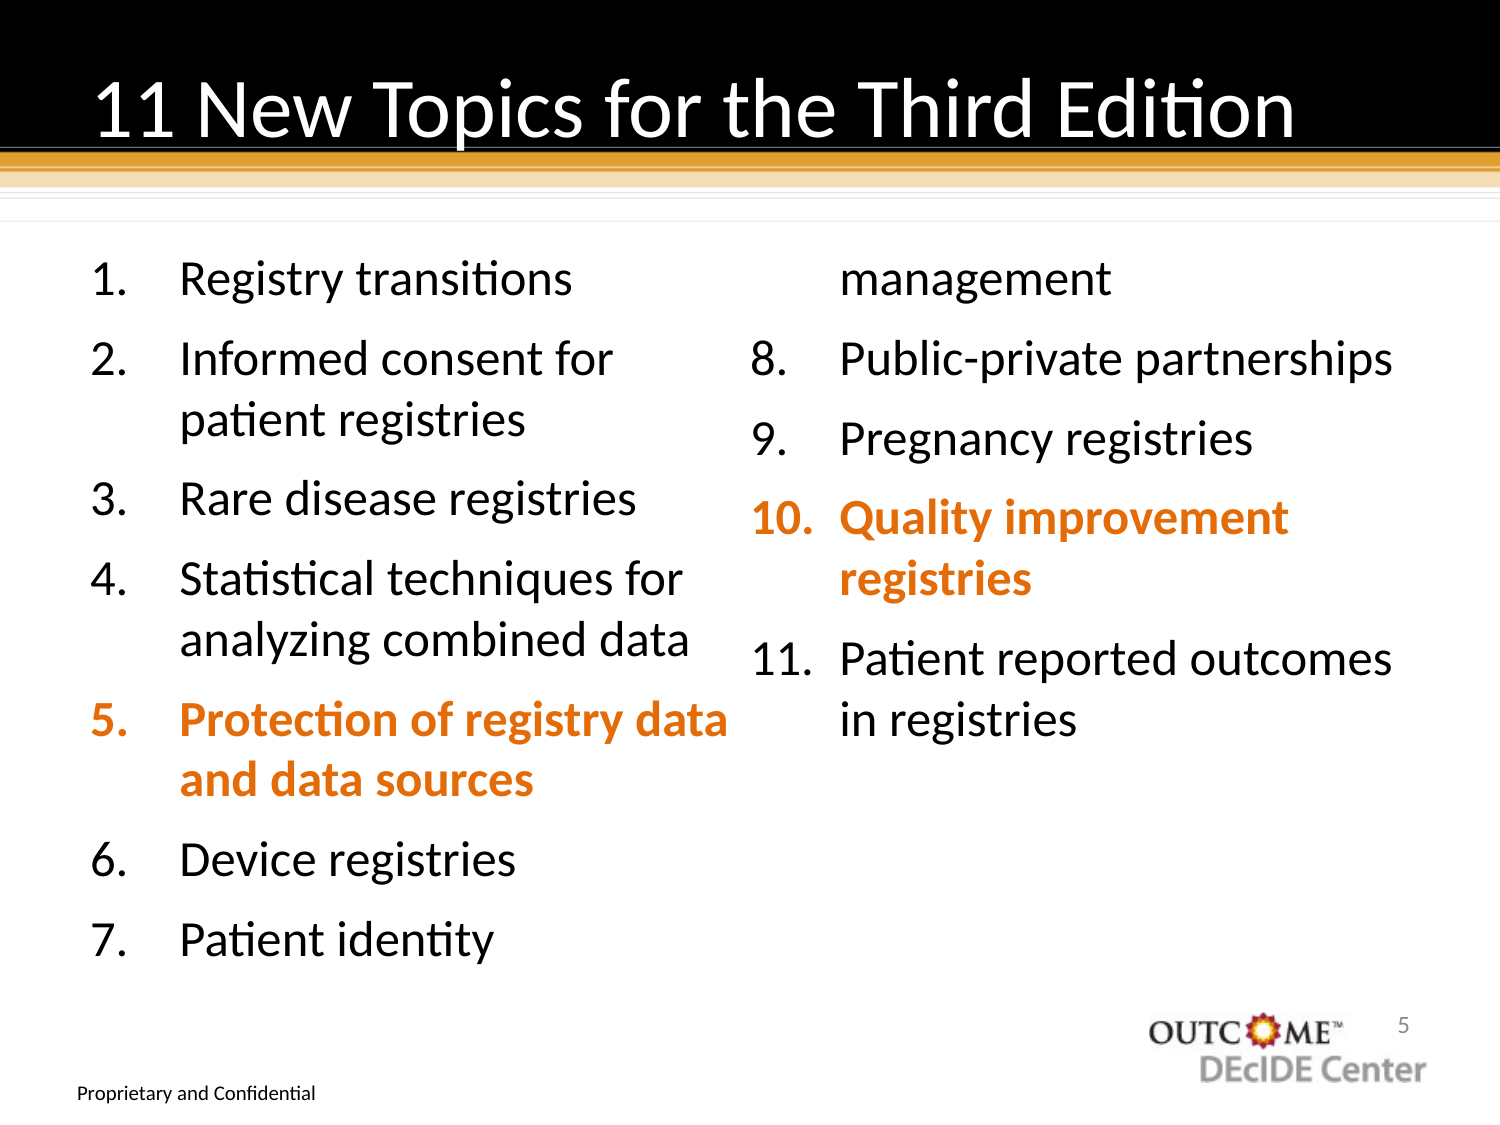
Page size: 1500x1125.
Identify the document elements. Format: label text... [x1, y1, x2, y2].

list Registry transitions Informed consent for patient registries Rare disease registries Statistical techniques for analyzing combined data Protection of registry data and data sources Device registries Patient identity management Public-private partnerships Pregnancy registries Quality improvement registries Patient reported outcomes in registries [75, 237, 1425, 975]
slide_number 4 [1074, 999, 1425, 1048]
picture [0, 0, 1500, 223]
picture [1149, 1012, 1427, 1083]
title 11 New Topics for the Third Edition [75, 45, 1425, 163]
